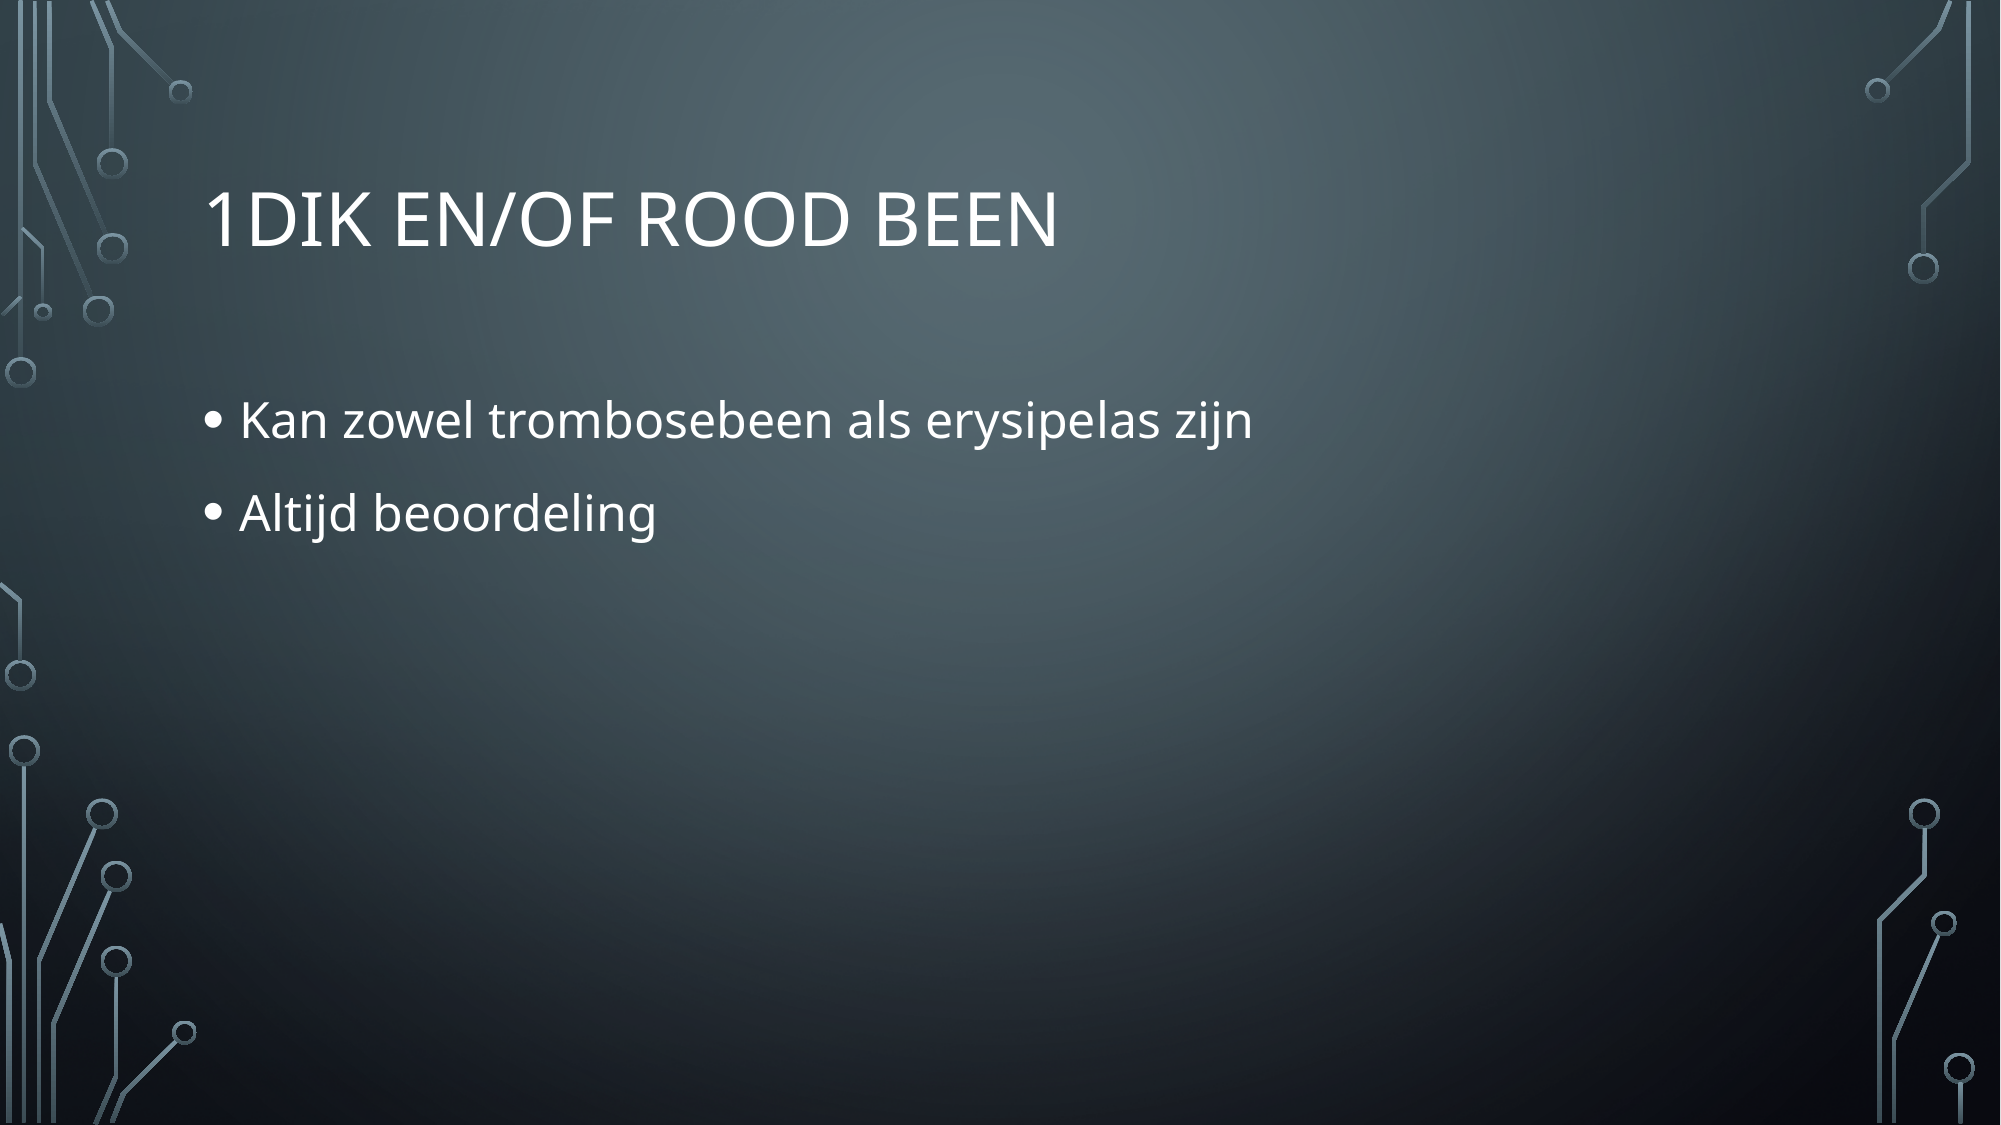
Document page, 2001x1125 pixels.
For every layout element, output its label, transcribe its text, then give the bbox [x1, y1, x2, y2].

title 1Dik en/of rood been [187, 101, 1813, 344]
list Kan zowel trombosebeen als erysipelas zijn Altijd beoordeling [187, 369, 1813, 950]
